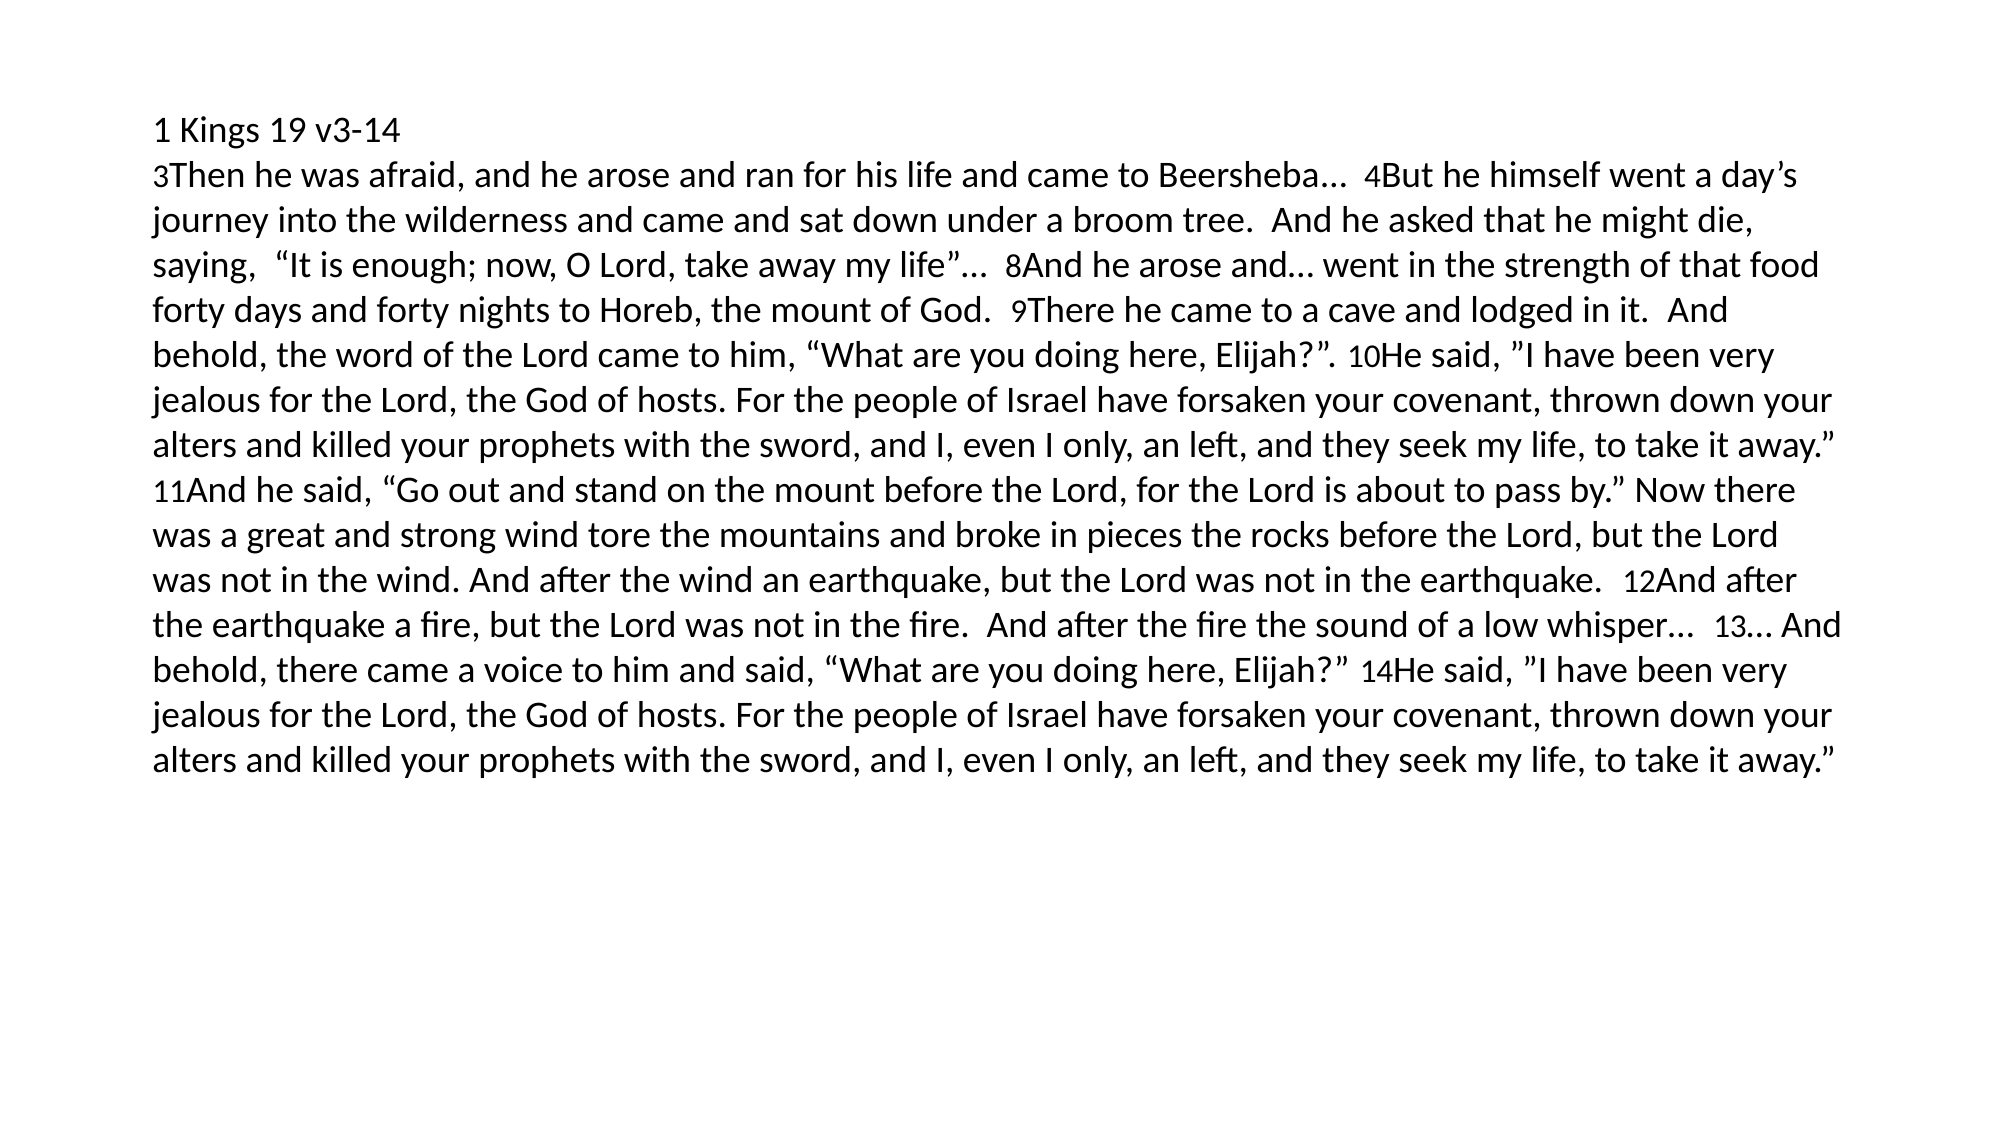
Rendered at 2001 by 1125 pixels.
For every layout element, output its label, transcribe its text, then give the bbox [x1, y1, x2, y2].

list 1 Kings 19 v3-14 3Then he was afraid, and he arose and ran for his life and came to Beersheba… 4But he himself went a day’s journey into the wilderness and came and sat down under a broom tree. And he asked that he might die, saying, “It is enough; now, O Lord, take away my life”… 8And he arose and… went in the strength of that food forty days and forty nights to Horeb, the mount of God. 9There he came to a cave and lodged in it. And behold, the word of the Lord came to him, “What are you doing here, Elijah?”. 10He said, ”I have been very jealous for the Lord, the God of hosts. For the people of Israel have forsaken your covenant, thrown down your alters and killed your prophets with the sword, and I, even I only, an left, and they seek my life, to take it away.” 11And he said, “Go out and stand on the mount before the Lord, for the Lord is about to pass by.” Now there was a great and strong wind tore the mountains and broke in pieces the rocks before the Lord, but the Lord was not in the wind. And after the wind an earthquake, but the Lord was not in the earthquake. 12And after the earthquake a fire, but the Lord was not in the fire. And after the fire the sound of a low whisper… 13… And behold, there came a voice to him and said, “What are you doing here, Elijah?” 14He said, ”I have been very jealous for the Lord, the God of hosts. For the people of Israel have forsaken your covenant, thrown down your alters and killed your prophets with the sword, and I, even I only, an left, and they seek my life, to take it away.” [137, 97, 1863, 1014]
